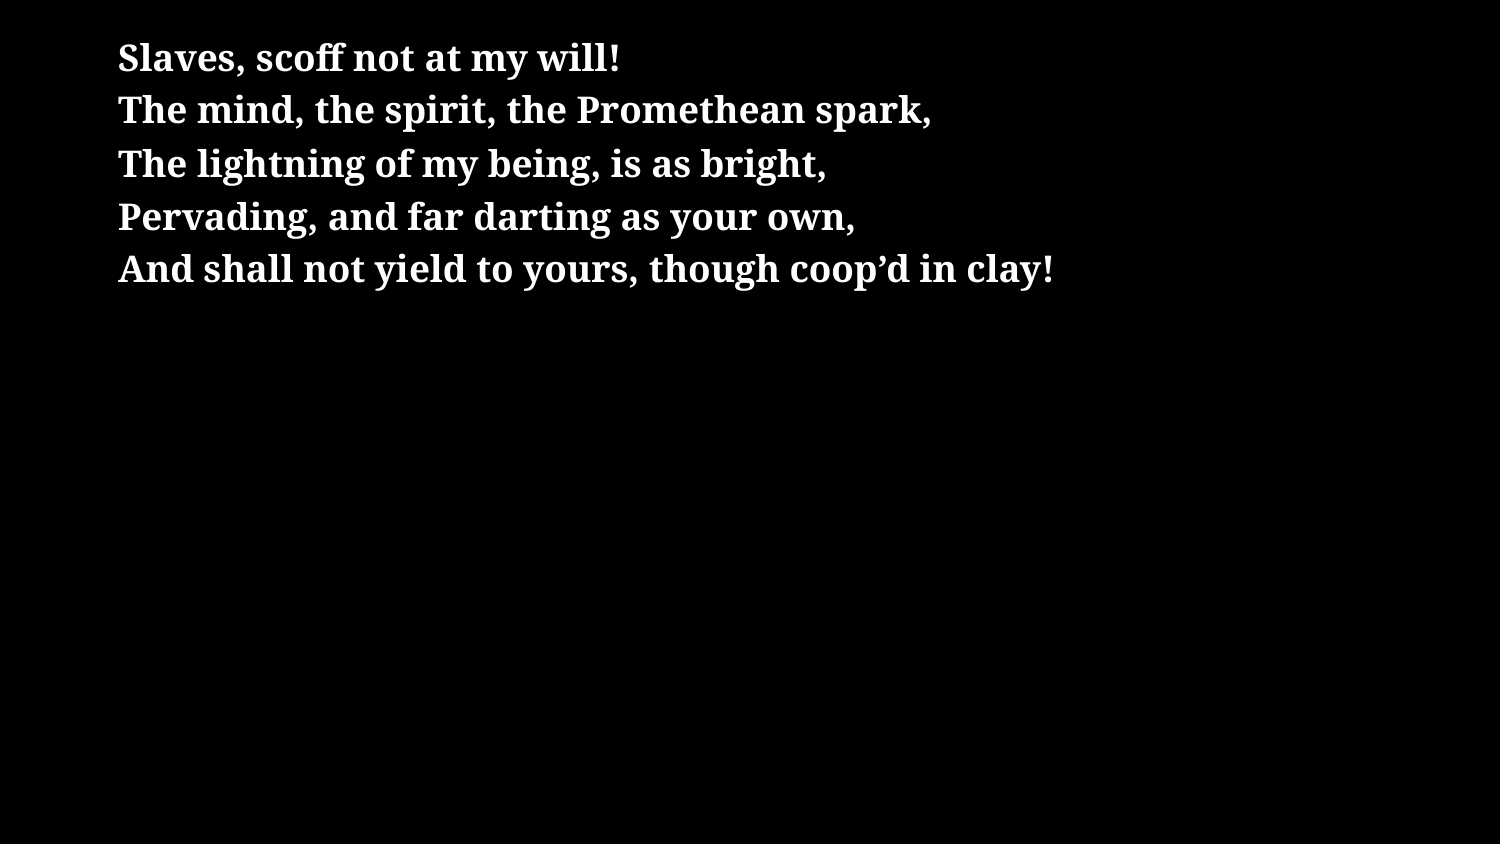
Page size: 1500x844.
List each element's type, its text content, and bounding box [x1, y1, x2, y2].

title Slaves, scoff not at my will! The mind, the spirit, the Promethean spark, The lightning of my being, is as bright, Pervading, and far darting as your own, And shall not yield to yours, though coop’d in clay! [103, 17, 1397, 299]
